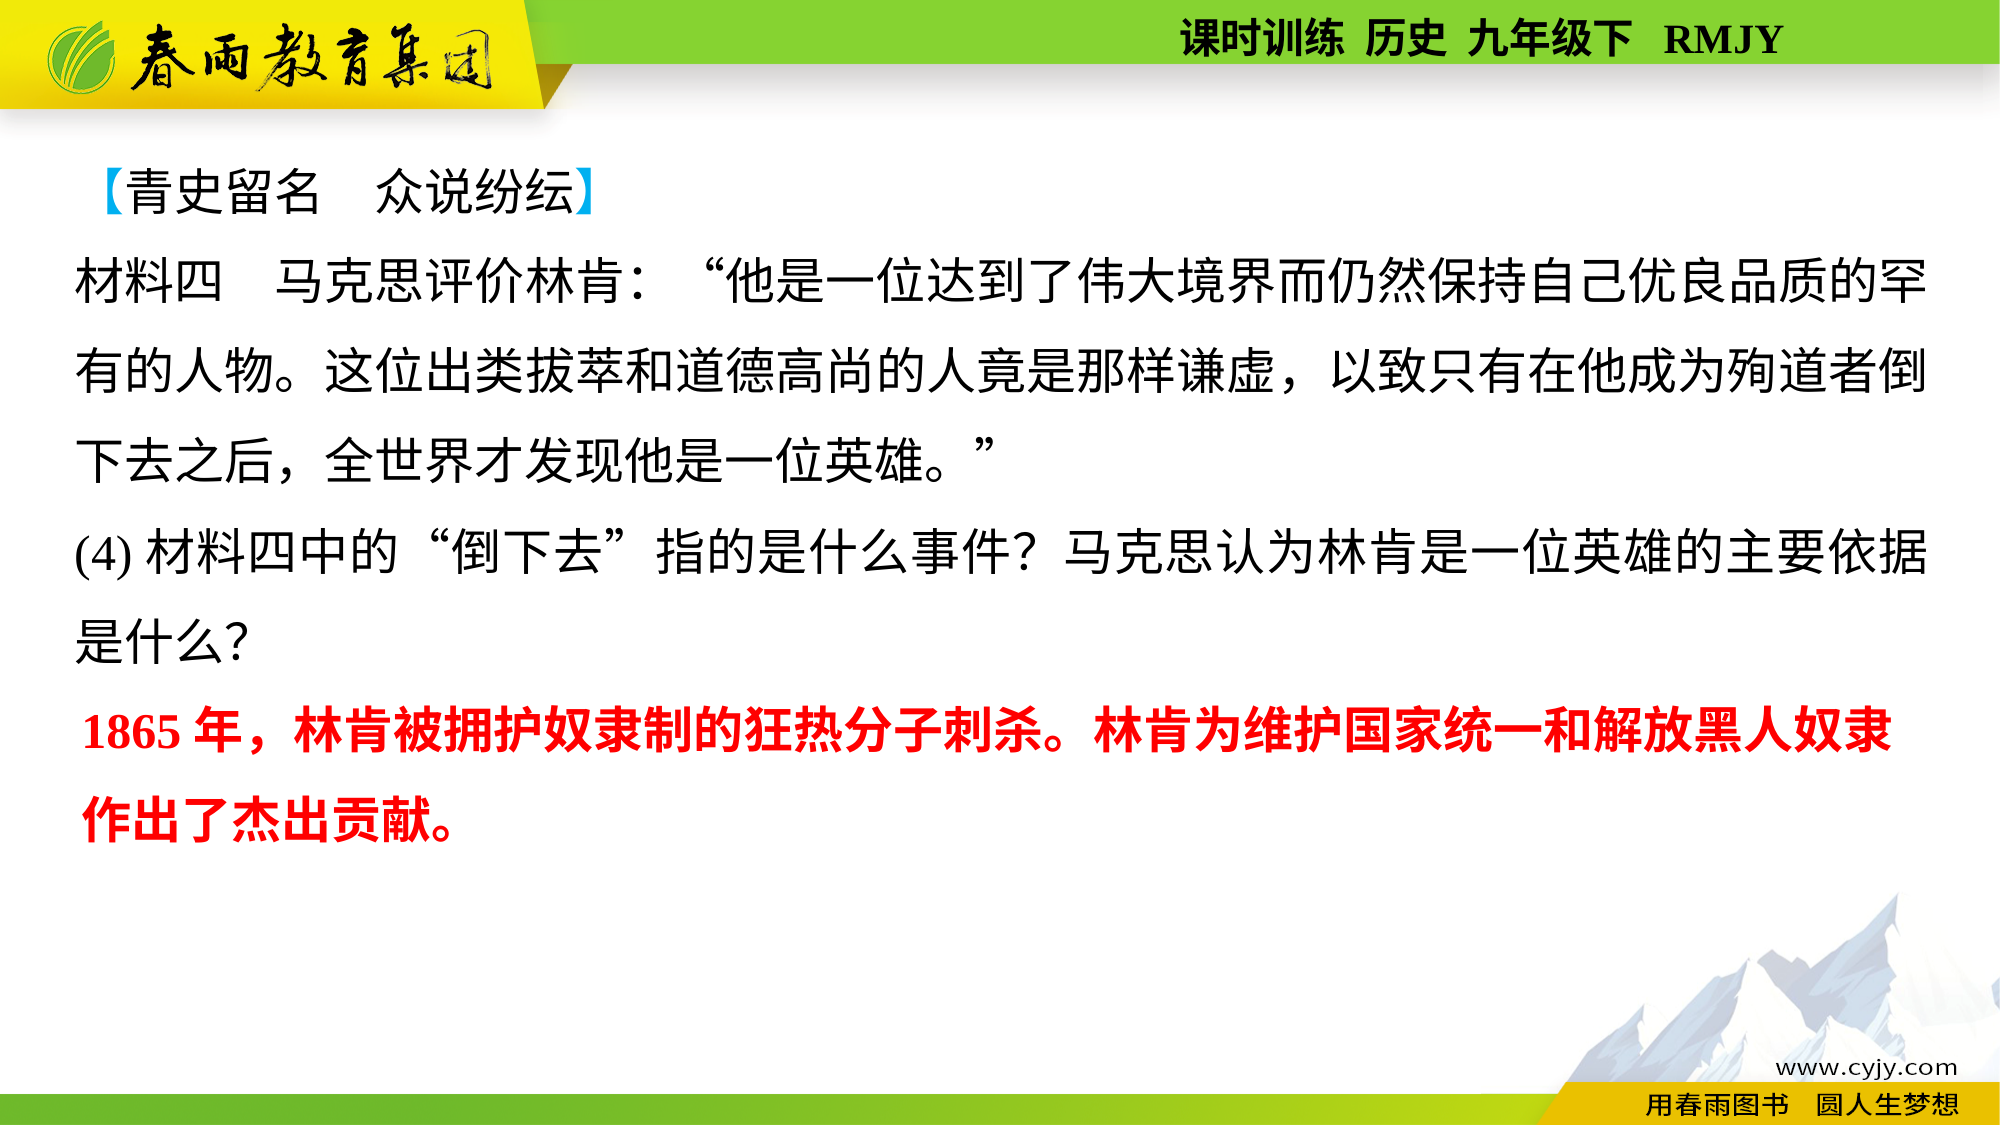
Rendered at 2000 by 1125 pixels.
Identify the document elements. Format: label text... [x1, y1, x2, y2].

list 【青史留名 众说纷纭】 材料四 马克思评价林肯：“他是一位达到了伟大境界而仍然保持自己优良品质的罕有的人物。这位出类拔萃和道德高尚的人竟是那样谦虚，以致只有在他成为殉道者倒下去之后，全世界才发现他是一位英雄。” (4)材料四中的“倒下去”指的是什么事件？马克思认为林肯是一位英雄的主要依据是什么？ [59, 122, 1944, 672]
text_box 1865年，林肯被拥护奴隶制的狂热分子刺杀。林肯为维护国家统一和解放黑人奴隶作出了杰出贡献。 [66, 660, 1932, 856]
picture [0, 0, 2000, 1125]
